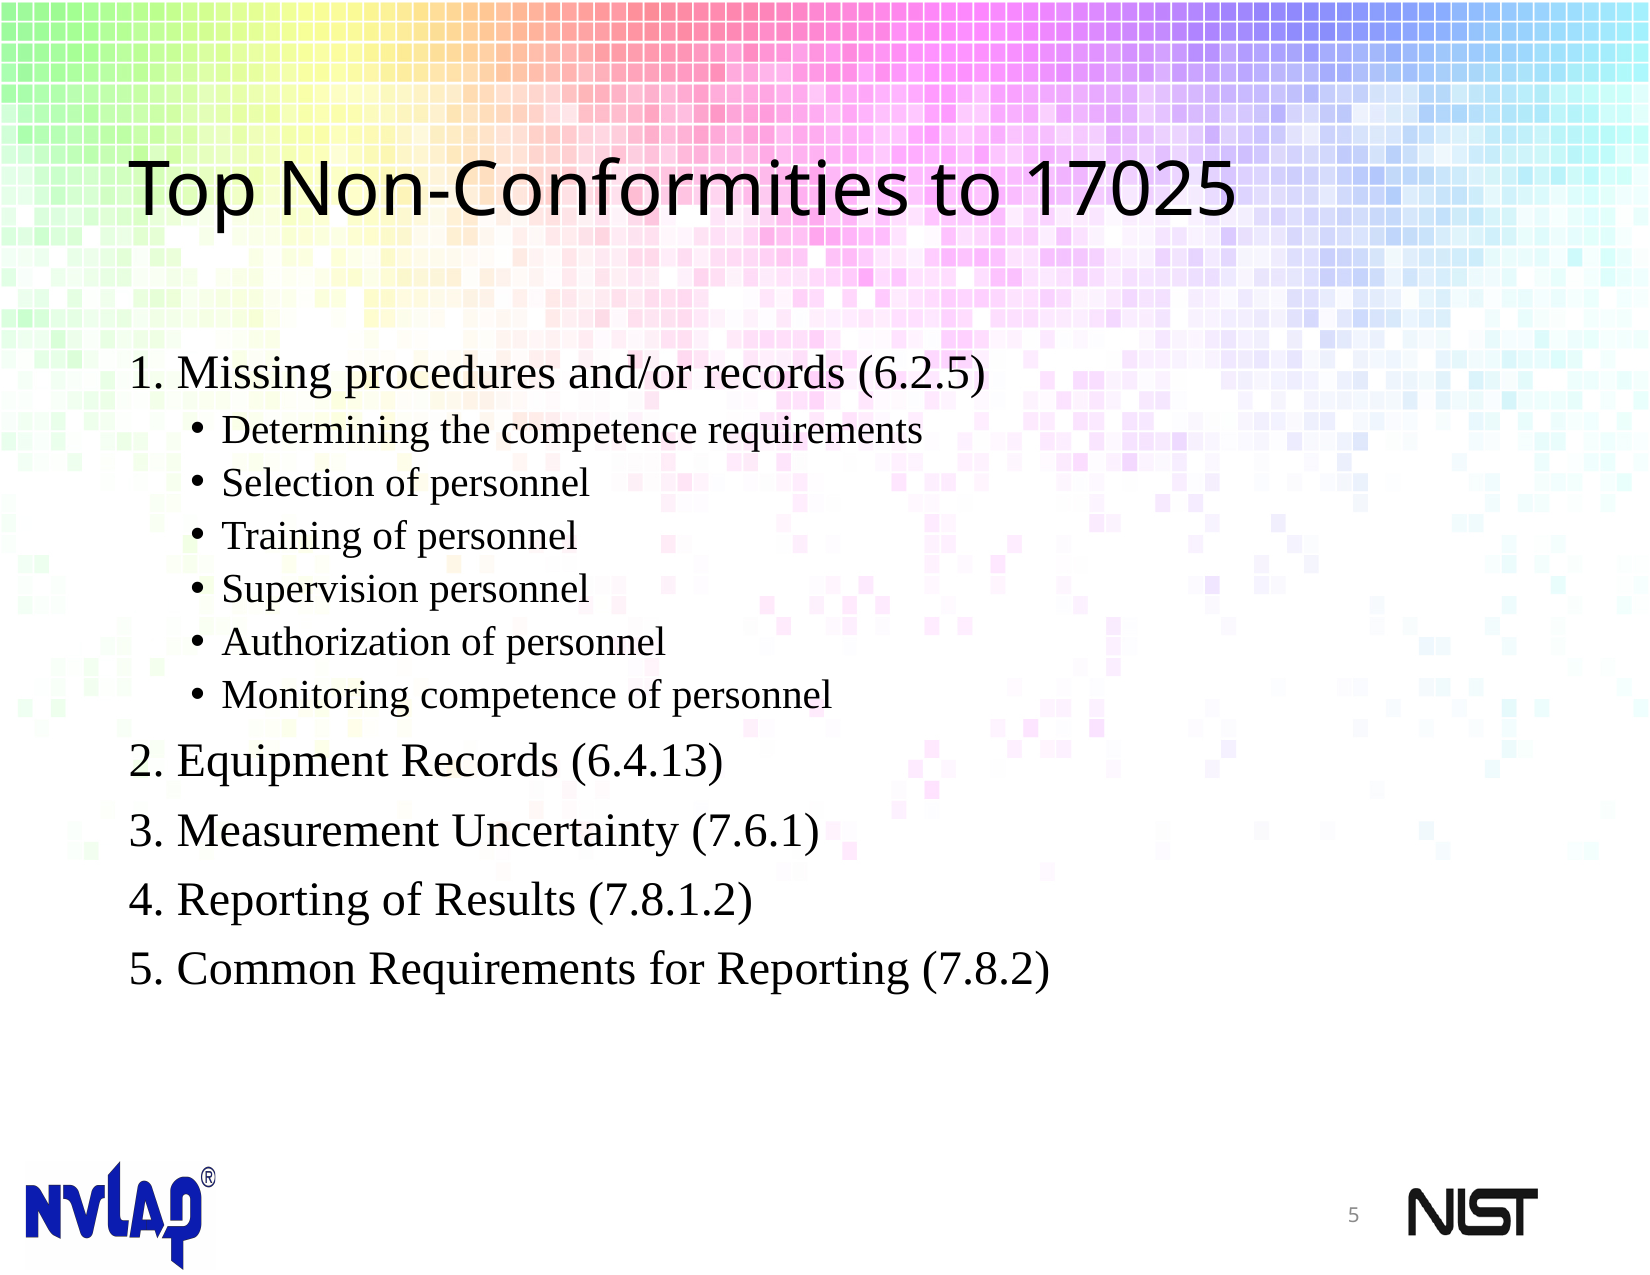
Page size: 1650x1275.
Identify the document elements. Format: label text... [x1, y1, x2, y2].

title Top Non-Conformities to 17025 [113, 67, 1537, 315]
slide_number 5 [1165, 1181, 1375, 1250]
picture [0, 0, 1650, 1263]
list 1. Missing procedures and/or records (6.2.5) Determining the competence requirements Selection of personnel Training of personnel Supervision personnel Authorization of personnel Monitoring competence of personnel 2. Equipment Records (6.4.13) 3. Measurement Uncertainty (7.6.1) 4. Reporting of Results (7.8.1.2) 5. Common Requirements for Reporting (7.8.2) [113, 339, 1537, 1149]
